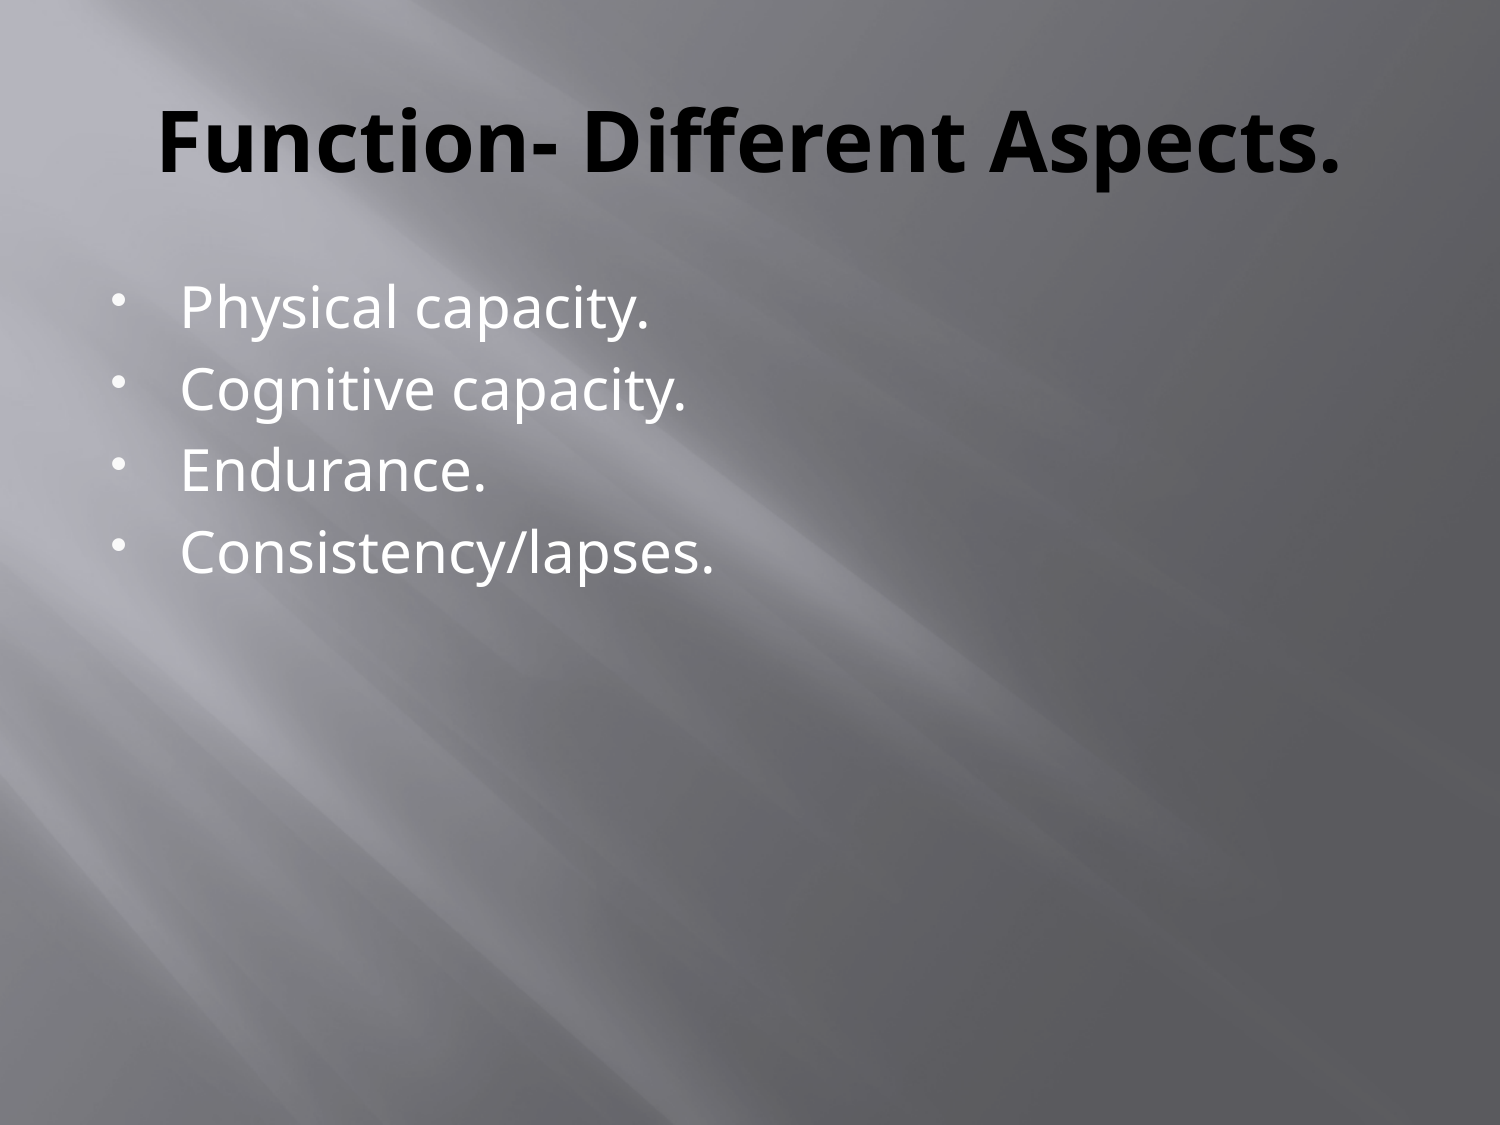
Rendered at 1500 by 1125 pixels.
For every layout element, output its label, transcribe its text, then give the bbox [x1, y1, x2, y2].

title Function- Different Aspects. [75, 45, 1425, 233]
list Physical capacity. Cognitive capacity. Endurance. Consistency/lapses. [75, 262, 1425, 1035]
